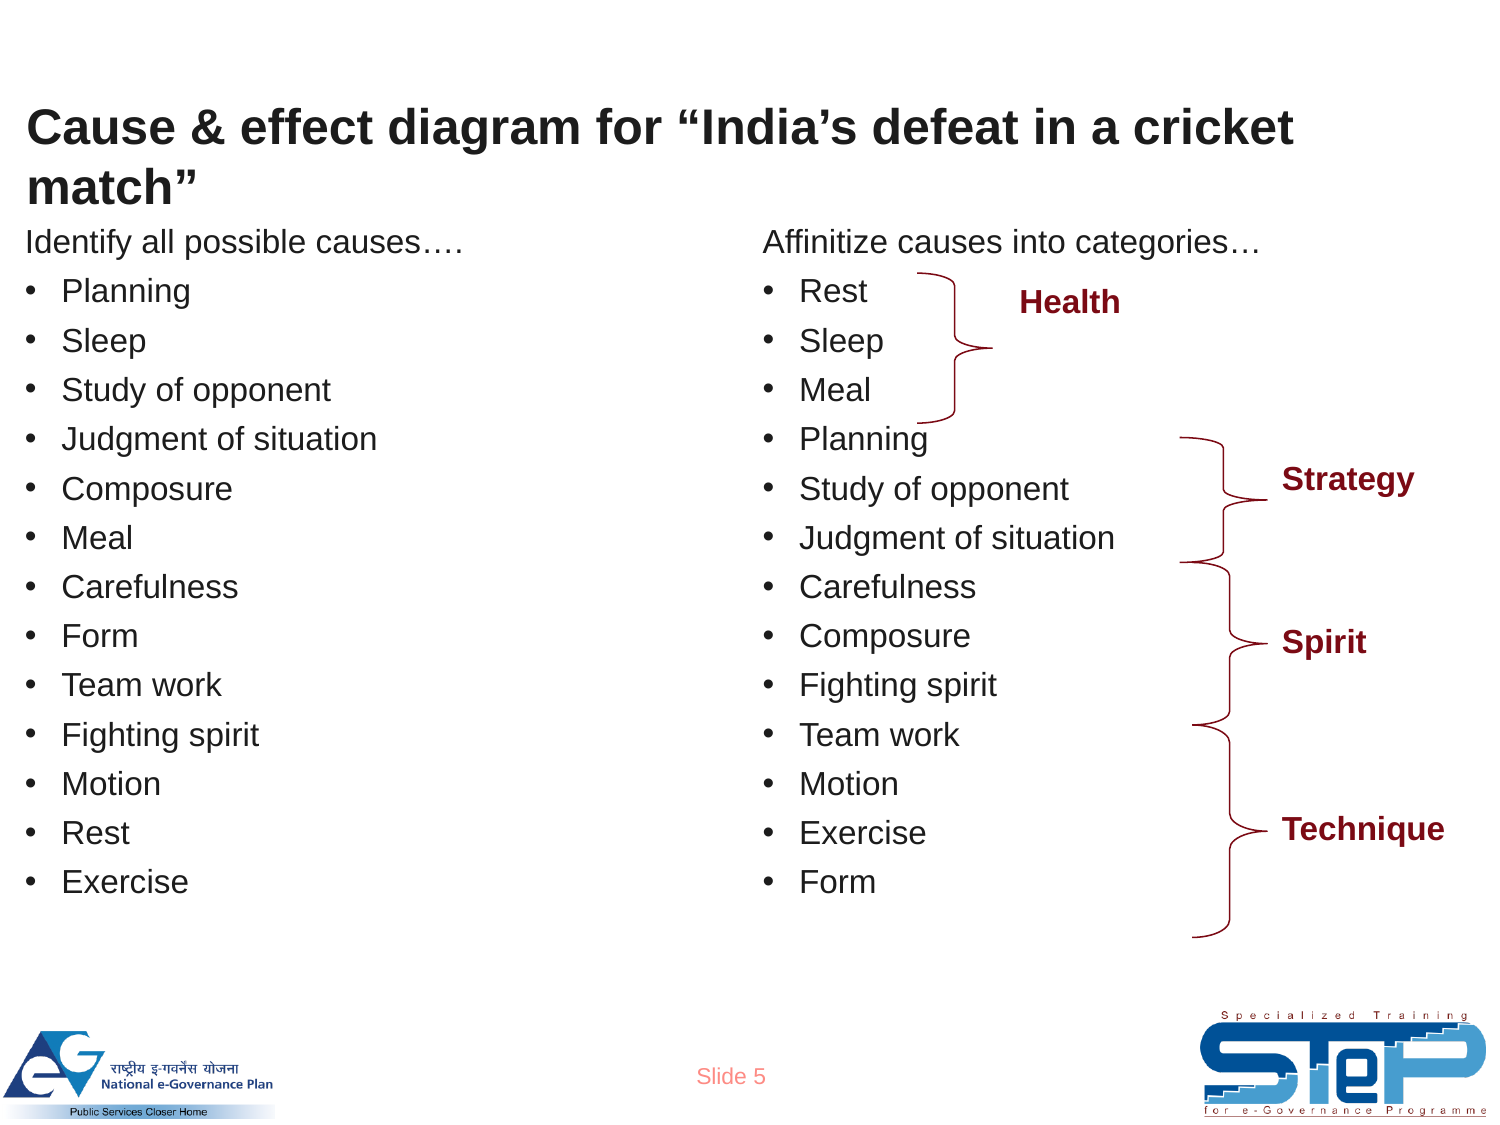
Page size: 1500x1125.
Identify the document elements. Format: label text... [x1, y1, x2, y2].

text_box Technique [1267, 799, 1493, 855]
list Identify all possible causes…. Planning Sleep Study of opponent Judgment of situation Composure Meal Carefulness Form Team work Fighting spirit Motion Rest Exercise [24, 224, 738, 1026]
title Cause & effect diagram for “India’s defeat in a cricket match” [26, 94, 1472, 219]
text_box Spirit [1267, 612, 1493, 668]
text_box [1179, 437, 1267, 563]
picture [2, 1031, 275, 1119]
text_box [1192, 724, 1267, 938]
text_box [1192, 562, 1267, 725]
text_box [917, 273, 993, 424]
picture [1200, 1011, 1486, 1117]
list Affinitize causes into categories… Rest Sleep Meal Planning Study of opponent Judgment of situation Carefulness Composure Fighting spirit Team work Motion Exercise Form [762, 224, 1476, 1026]
text_box Health [1004, 273, 1230, 328]
text_box Strategy [1267, 449, 1493, 505]
